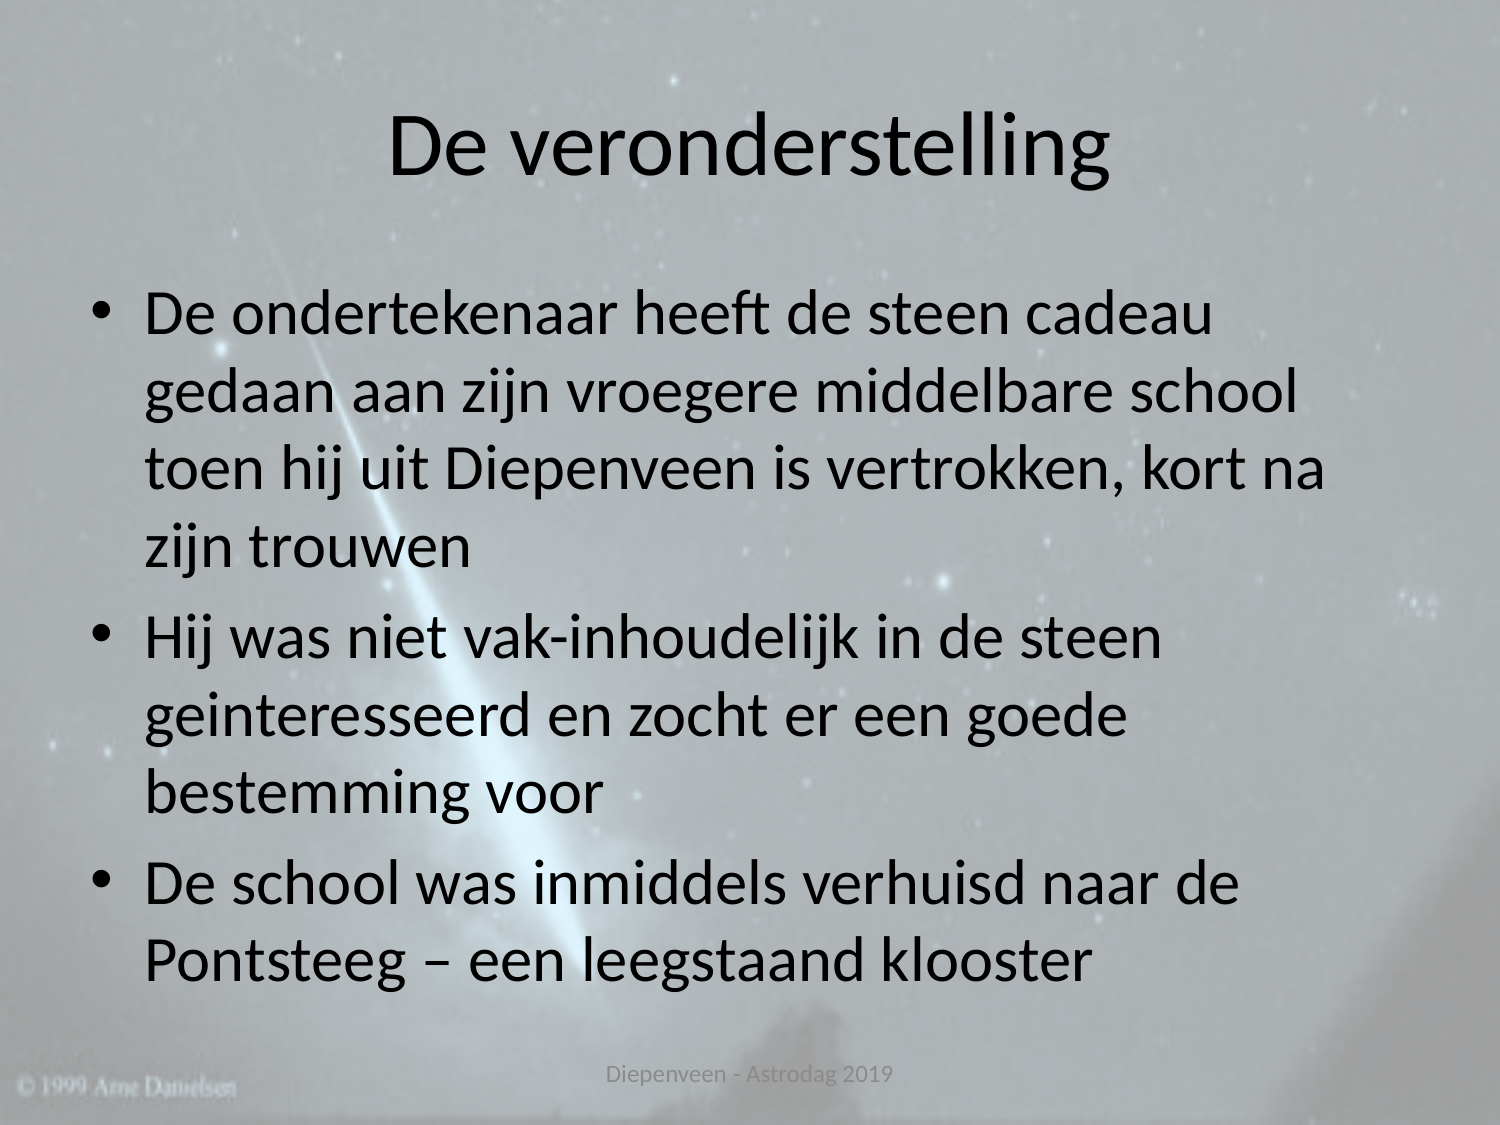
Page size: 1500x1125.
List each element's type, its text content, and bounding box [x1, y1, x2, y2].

list De ondertekenaar heeft de steen cadeau gedaan aan zijn vroegere middelbare school toen hij uit Diepenveen is vertrokken, kort na zijn trouwen Hij was niet vak-inhoudelijk in de steen geinteresseerd en zocht er een goede bestemming voor De school was inmiddels verhuisd naar de Pontsteeg – een leegstaand klooster [75, 262, 1425, 1005]
title De veronderstelling [75, 45, 1425, 233]
footer Diepenveen - Astrodag 2019 [512, 1042, 988, 1103]
